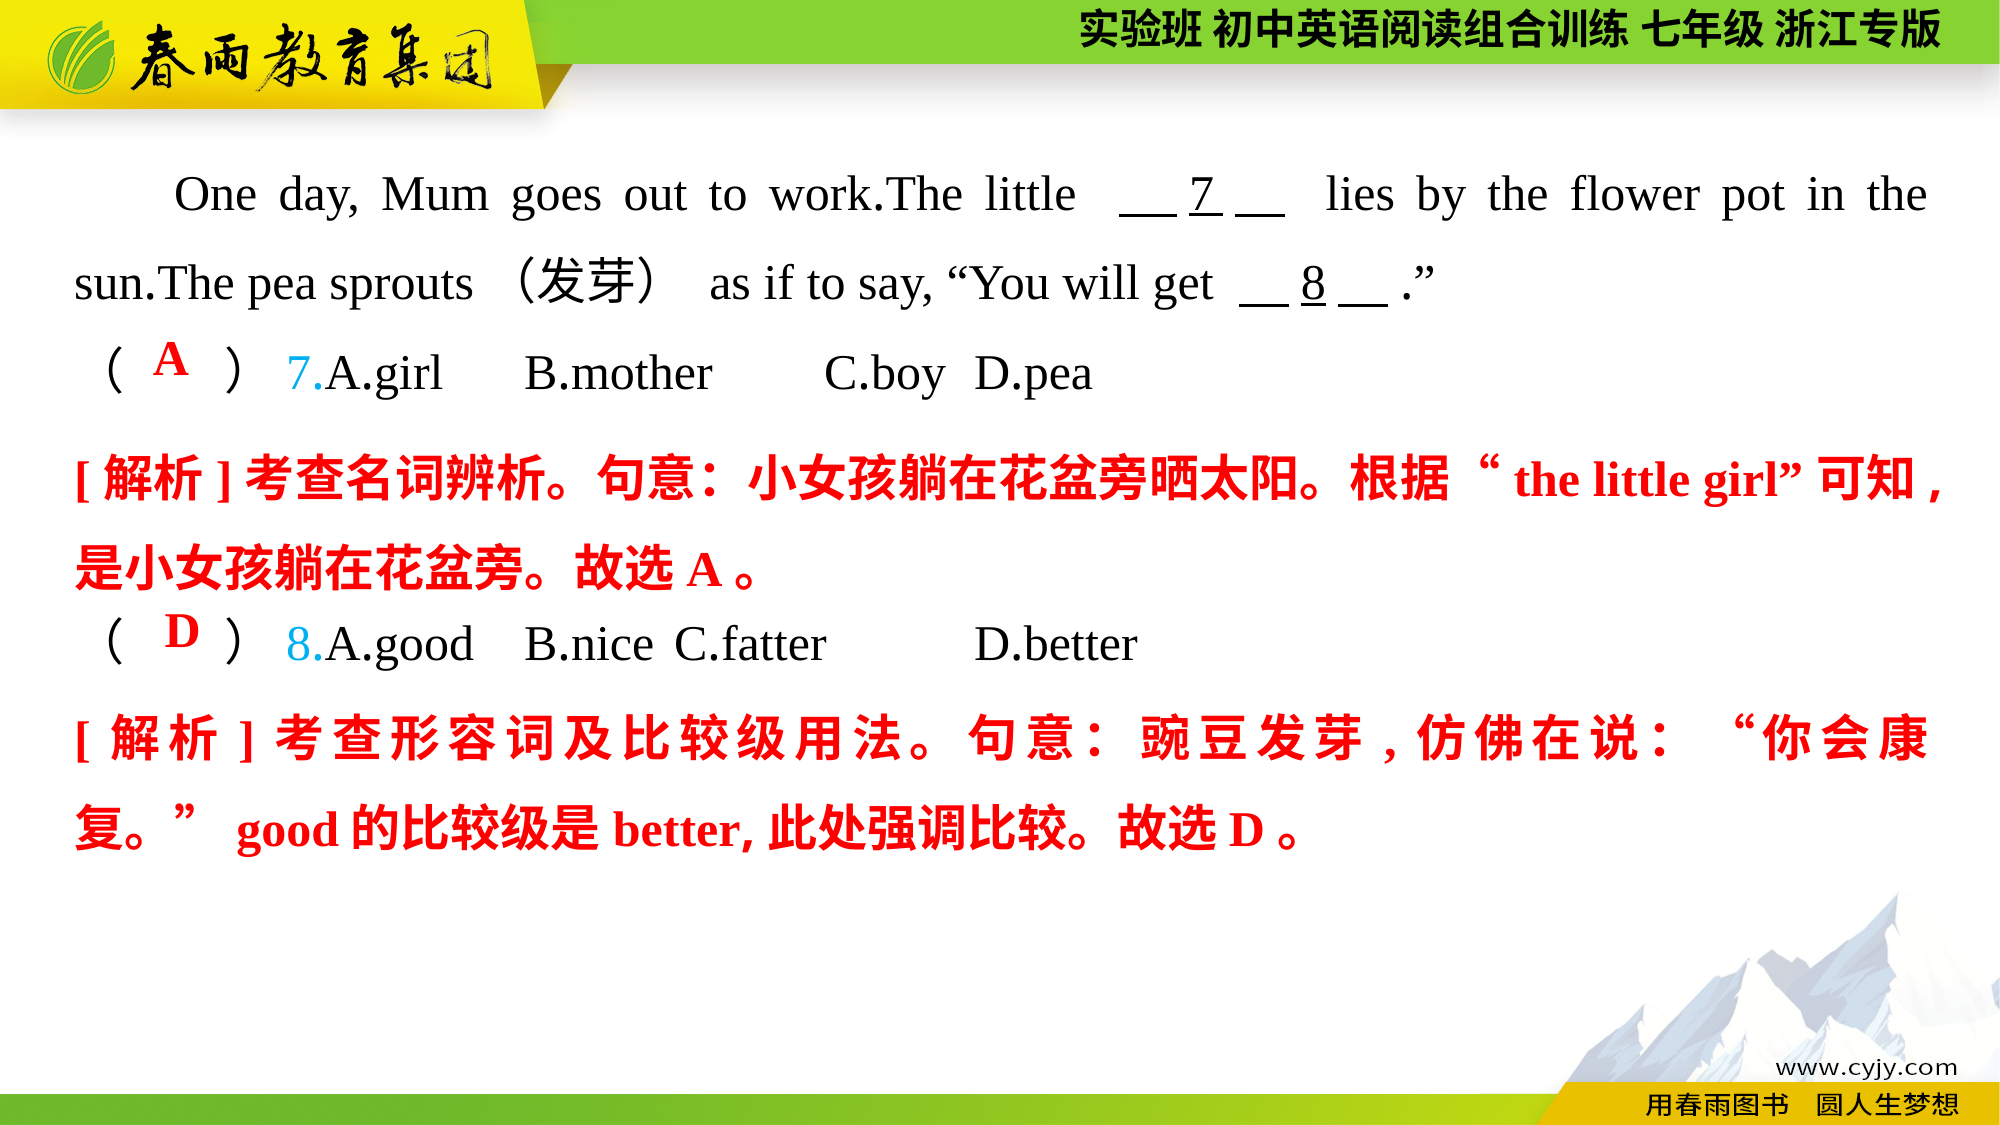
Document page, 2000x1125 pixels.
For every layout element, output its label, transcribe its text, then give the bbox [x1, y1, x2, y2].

text_box D [149, 590, 216, 666]
list One day, Mum goes out to work.The little 7 lies by the flower pot in the sun.The pea sprouts（发芽） as if to say, “You will get 8 .” （ ）7.A.girl B.mother C.boy D.pea （ ）8.A.good B.nice C.fatter D.better [59, 122, 1944, 408]
picture [0, 0, 2000, 1125]
list One day, Mum goes out to work.The little 7 lies by the flower pot in the sun.The pea sprouts（发芽） as if to say, “You will get 8 .” （ ）7.A.girl B.mother C.boy D.pea （ ）8.A.good B.nice C.fatter D.better [59, 604, 1944, 668]
text_box [解析]考查形容词及比较级用法。句意：豌豆发芽,仿佛在说：“你会康复。”good的比较级是better,此处强调比较。故选D。 [59, 668, 1944, 864]
text_box A [138, 318, 204, 394]
text_box [解析]考查名词辨析。句意：小女孩躺在花盆旁晒太阳。根据“the little girl”可知,是小女孩躺在花盆旁。故选A。 [59, 408, 1944, 604]
